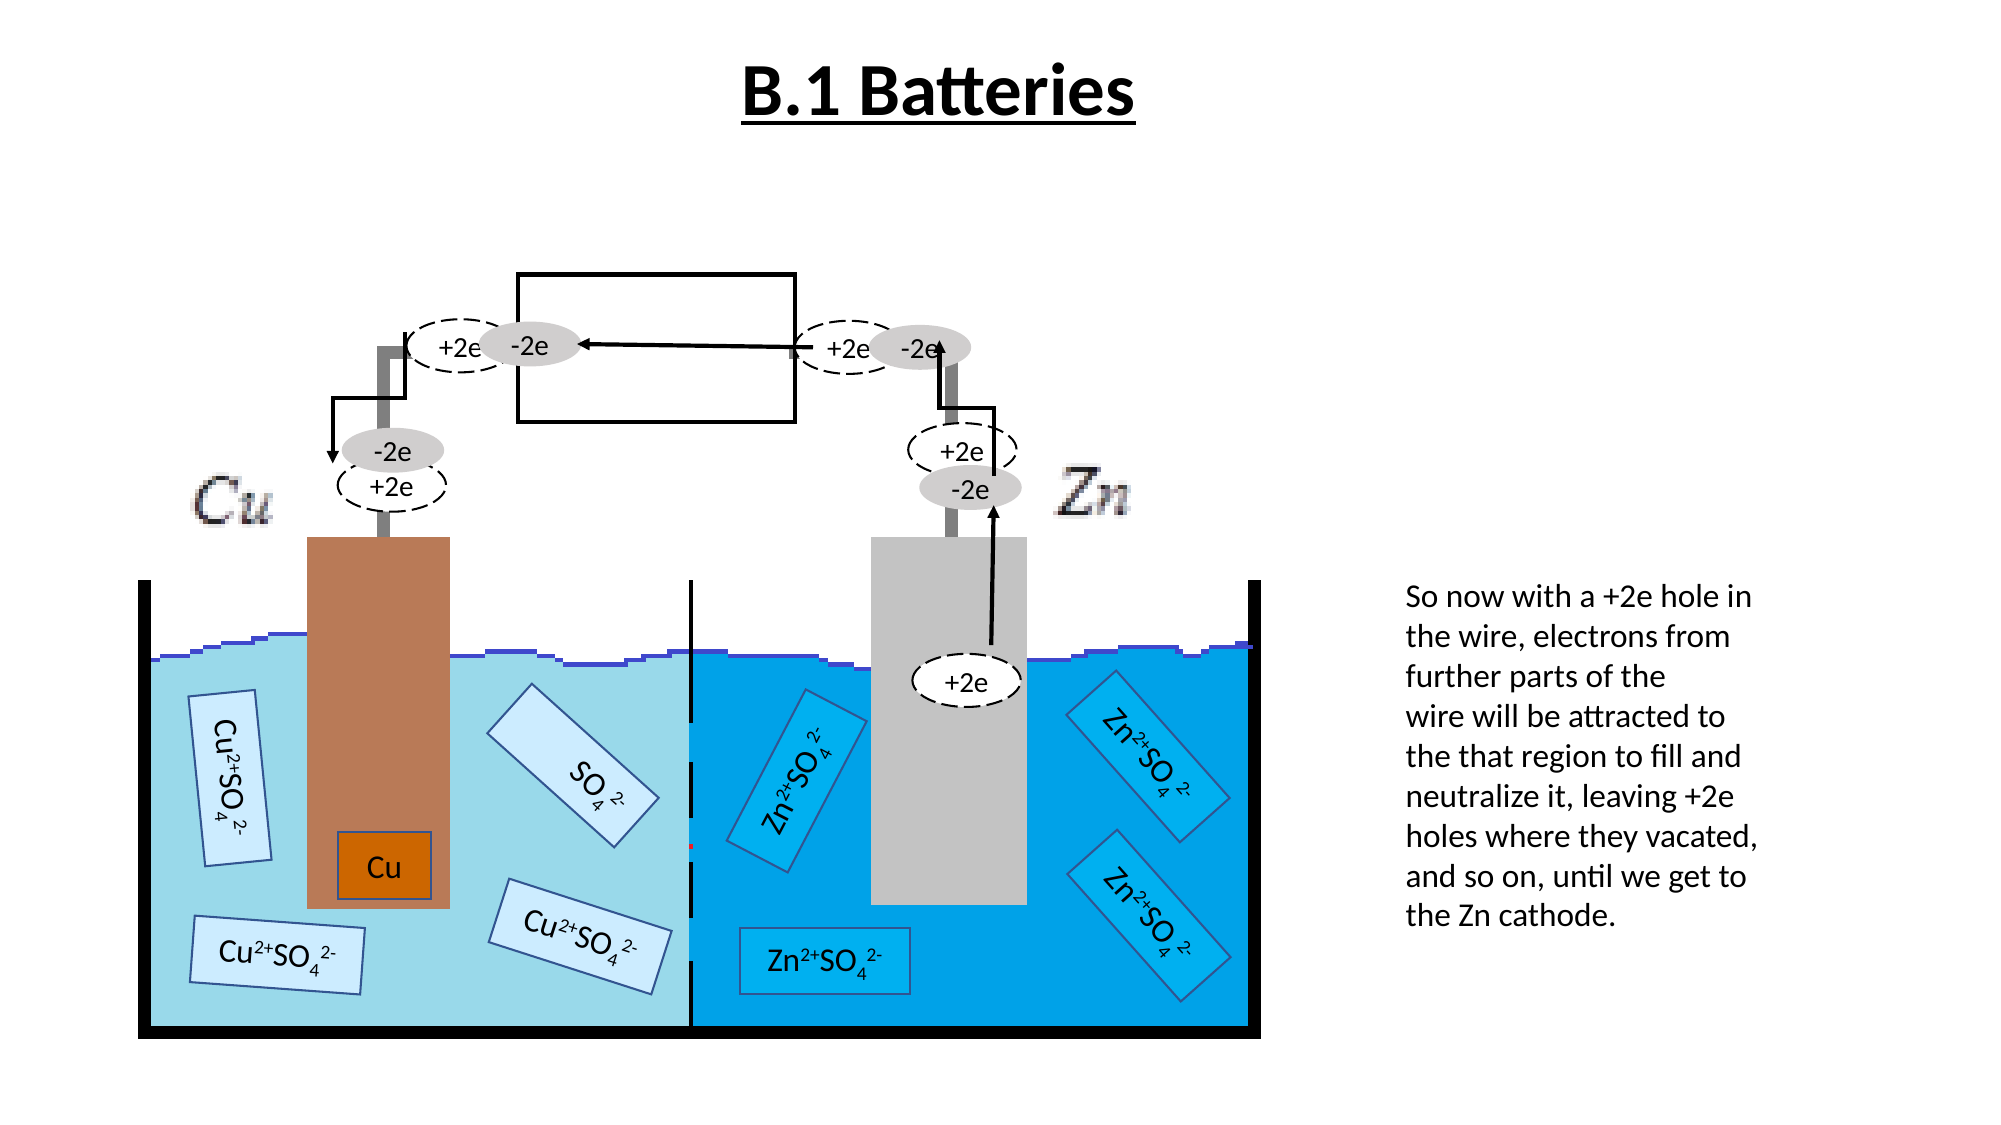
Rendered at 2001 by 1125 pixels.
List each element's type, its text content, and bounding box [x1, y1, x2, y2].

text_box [576, 343, 813, 348]
text_box B.1 Batteries [726, 43, 1198, 142]
text_box So now with a +2e hole in the wire, electrons from further parts of the wire will be attracted to the that region to fill and neutralize it, leaving +2e holes where they vacated, and so on, until we get to the Zn cathode. [1390, 566, 1794, 941]
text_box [898, 381, 1035, 436]
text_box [303, 361, 435, 434]
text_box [78, 199, 1365, 1109]
